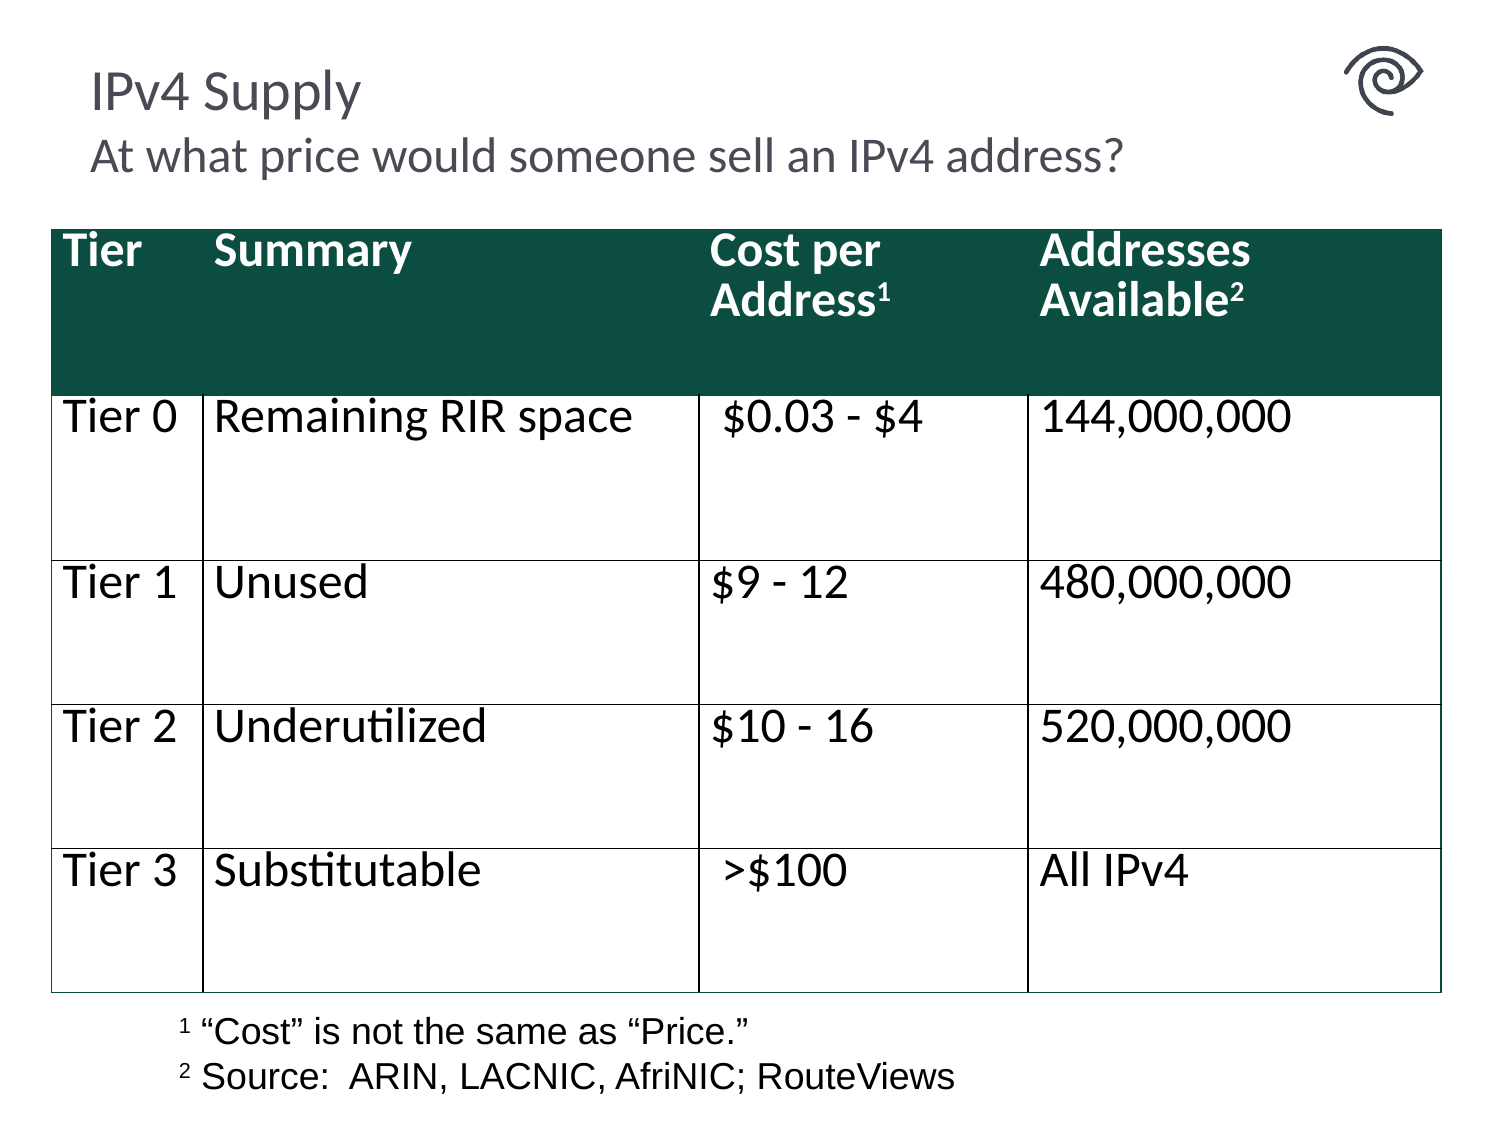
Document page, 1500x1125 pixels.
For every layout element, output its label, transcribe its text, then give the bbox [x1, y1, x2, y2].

text_box 1 “Cost” is not the same as “Price.” 2 Source: ARIN, LACNIC, AfriNIC; RouteViews [164, 999, 1260, 1105]
table_cell Remaining RIR space [204, 396, 698, 560]
table_cell Tier 0 [52, 396, 202, 560]
table_cell Tier 3 [52, 849, 202, 992]
table_cell Unused [204, 561, 698, 704]
table_cell Tier 1 [52, 561, 202, 704]
table_cell $0.03 - $4 [700, 396, 1027, 560]
table_cell Substitutable [204, 849, 698, 992]
table_cell Underutilized [204, 705, 698, 848]
table_cell $10 - 16 [700, 705, 1027, 848]
table_cell 520,000,000 [1029, 705, 1440, 848]
table_header Summary [203, 230, 699, 394]
table_cell 480,000,000 [1029, 561, 1440, 704]
table_header Cost per Address1 [699, 230, 1028, 394]
table_cell $9 - 12 [700, 561, 1027, 704]
table_cell 144,000,000 [1029, 396, 1440, 560]
table_header Tier [52, 230, 203, 394]
table_cell All IPv4 [1029, 849, 1440, 992]
table_cell >$100 [700, 849, 1027, 992]
picture [1343, 44, 1436, 116]
table_header Addresses Available2 [1028, 230, 1440, 394]
title IPv4 Supply At what price would someone sell an IPv4 address? [74, 44, 1315, 229]
table_cell Tier 2 [52, 705, 202, 848]
